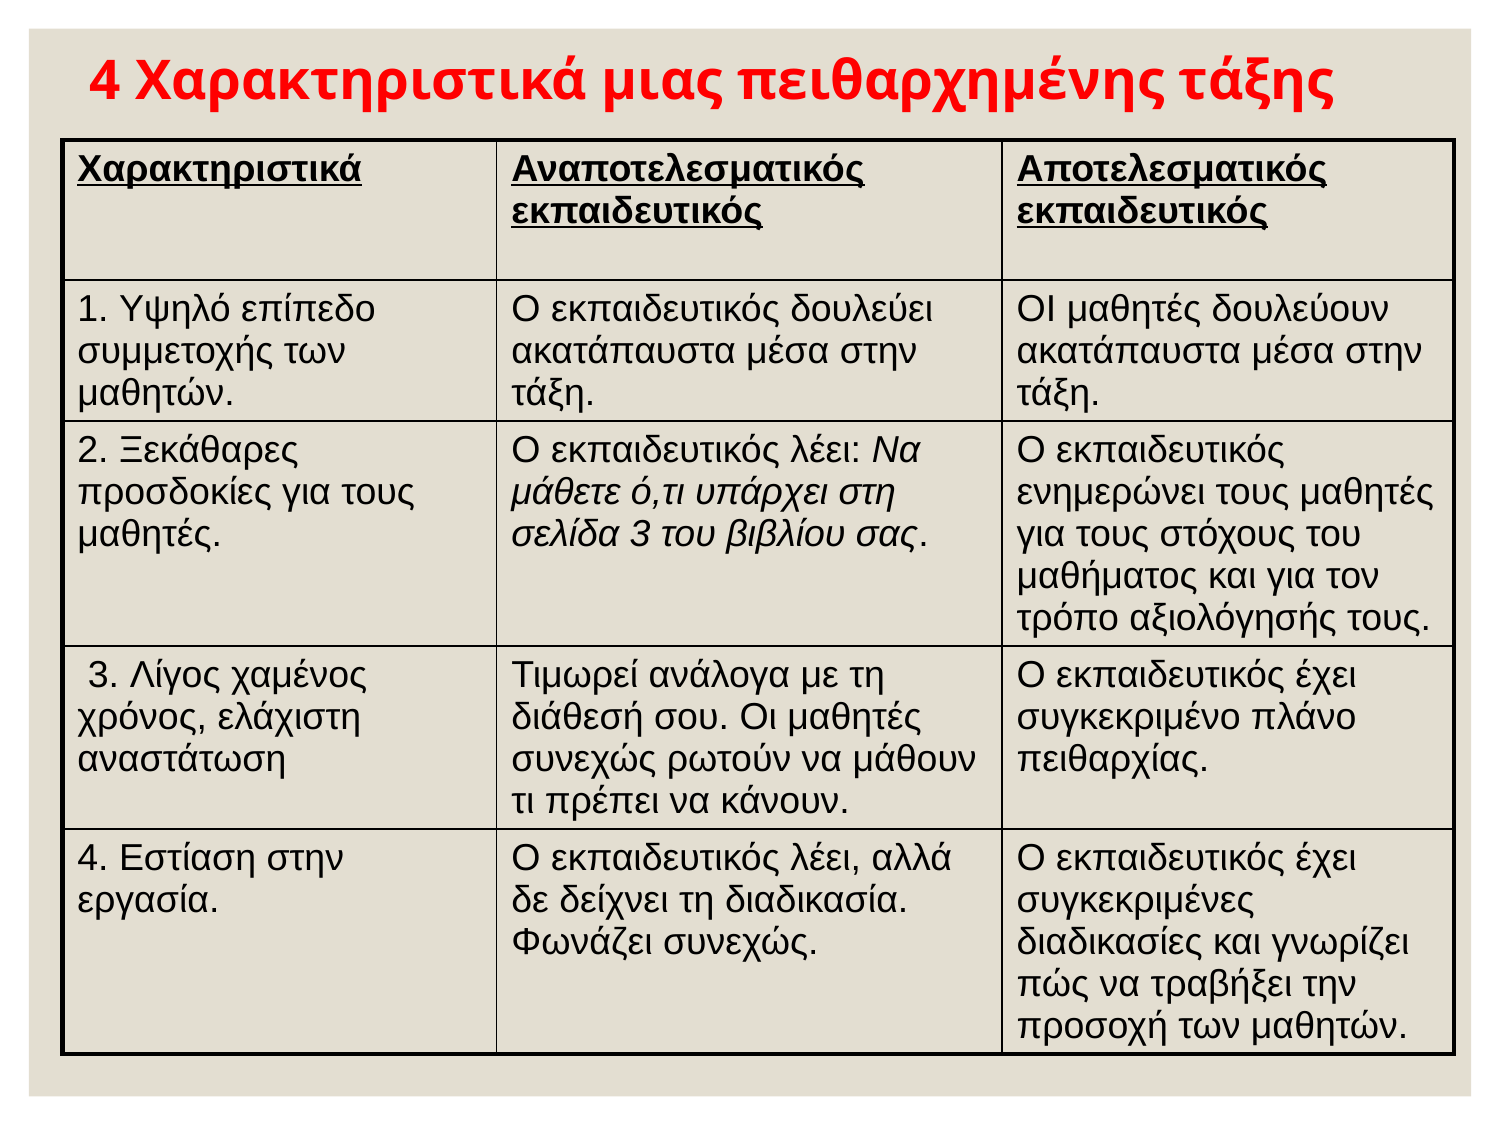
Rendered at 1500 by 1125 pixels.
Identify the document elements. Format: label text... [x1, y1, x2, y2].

table_cell 4. Εστίαση στην εργασία. [65, 830, 496, 1052]
table_cell Ο εκπαιδευτικός έχει συγκεκριμένο πλάνο πειθαρχίας. [1003, 647, 1452, 828]
title 4 Χαρακτηριστικά μιας πειθαρχημένης τάξης [74, 44, 1425, 120]
table_header Χαρακτηριστικά [65, 142, 496, 279]
table_cell Ο εκπαιδευτικός ενημερώνει τους μαθητές για τους στόχους του μαθήματος και για τον τρόπο αξιολόγησής τους. [1003, 422, 1452, 645]
table_cell Ο εκπαιδευτικός έχει συγκεκριμένες διαδικασίες και γνωρίζει πώς να τραβήξει την προσοχή των μαθητών. [1003, 830, 1452, 1052]
table_cell Τιμωρεί ανάλογα με τη διάθεσή σου. Οι μαθητές συνεχώς ρωτούν να μάθουν τι πρέπει να κάνουν. [497, 647, 1001, 828]
table_cell 3. Λίγος χαμένος χρόνος, ελάχιστη αναστάτωση [65, 647, 496, 828]
table_header Αναποτελεσματικός εκπαιδευτικός [497, 142, 1001, 279]
table_header Αποτελεσματικός εκπαιδευτικός [1003, 142, 1452, 279]
table_cell Ο εκπαιδευτικός λέει, αλλά δε δείχνει τη διαδικασία. Φωνάζει συνεχώς. [497, 830, 1001, 1052]
table_cell 2. Ξεκάθαρες προσδοκίες για τους μαθητές. [65, 422, 496, 645]
table_cell Ο εκπαιδευτικός λέει: Να μάθετε ό,τι υπάρχει στη σελίδα 3 του βιβλίου σας. [497, 422, 1001, 645]
table_cell 1. Υψηλό επίπεδο συμμετοχής των μαθητών. [65, 281, 496, 420]
table_cell ΟΙ μαθητές δουλεύουν ακατάπαυστα μέσα στην τάξη. [1003, 281, 1452, 420]
table_cell Ο εκπαιδευτικός δουλεύει ακατάπαυστα μέσα στην τάξη. [497, 281, 1001, 420]
